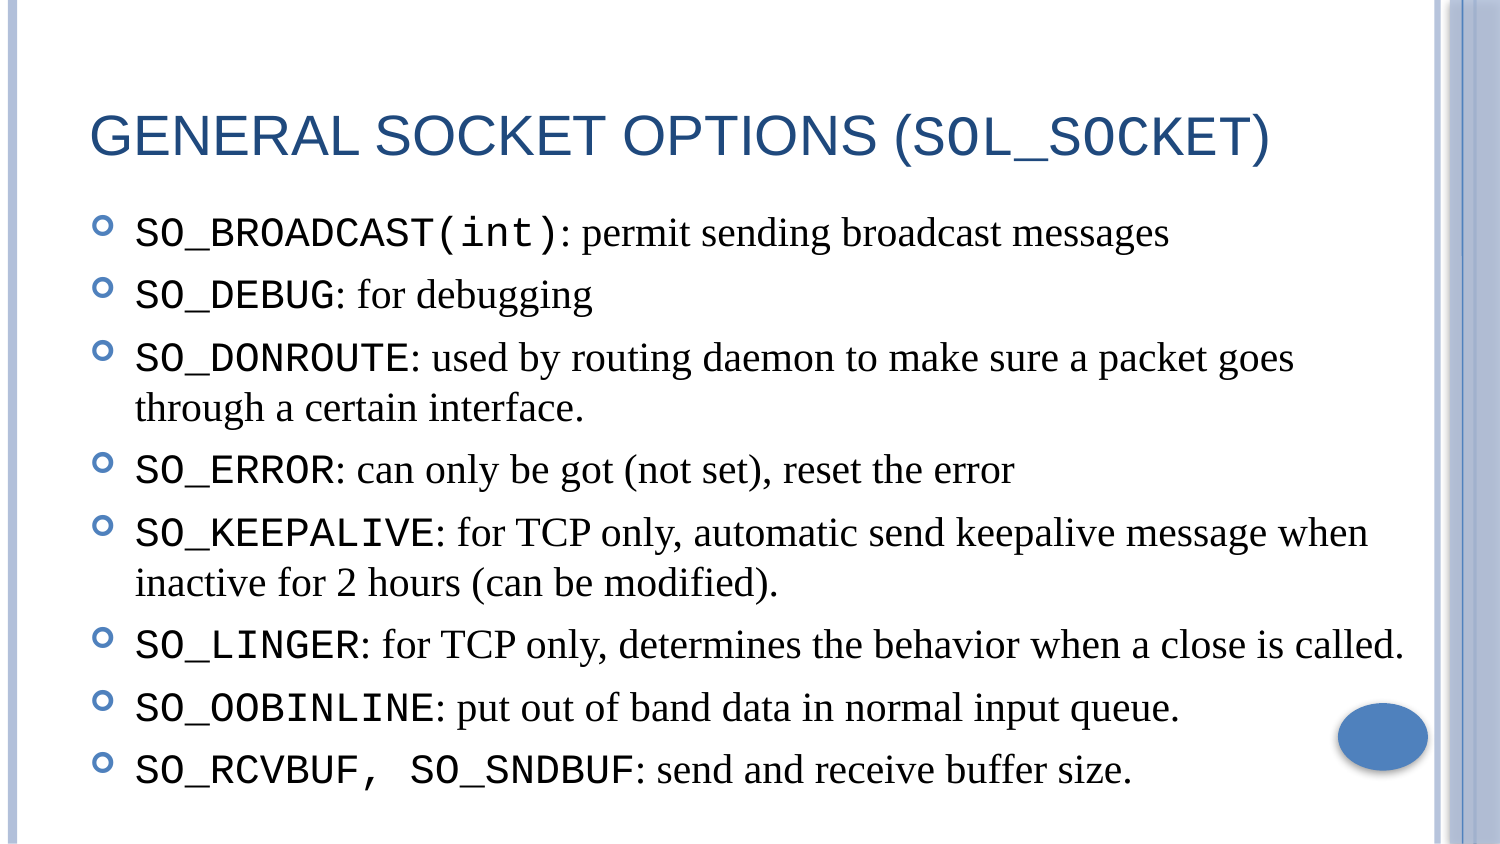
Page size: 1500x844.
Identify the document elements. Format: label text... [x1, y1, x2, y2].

title General Socket Options (SOL_SOCKET) [75, 33, 1300, 175]
list SO_BROADCAST(int): permit sending broadcast messages SO_DEBUG: for debugging SO_DONROUTE: used by routing daemon to make sure a packet goes through a certain interface. SO_ERROR: can only be got (not set), reset the error SO_KEEPALIVE: for TCP only, automatic send keepalive message when inactive for 2 hours (can be modified). SO_LINGER: for TCP only, determines the behavior when a close is called. SO_OOBINLINE: put out of band data in normal input queue. SO_RCVBUF, SO_SNDBUF: send and receive buffer size. [75, 196, 1438, 797]
